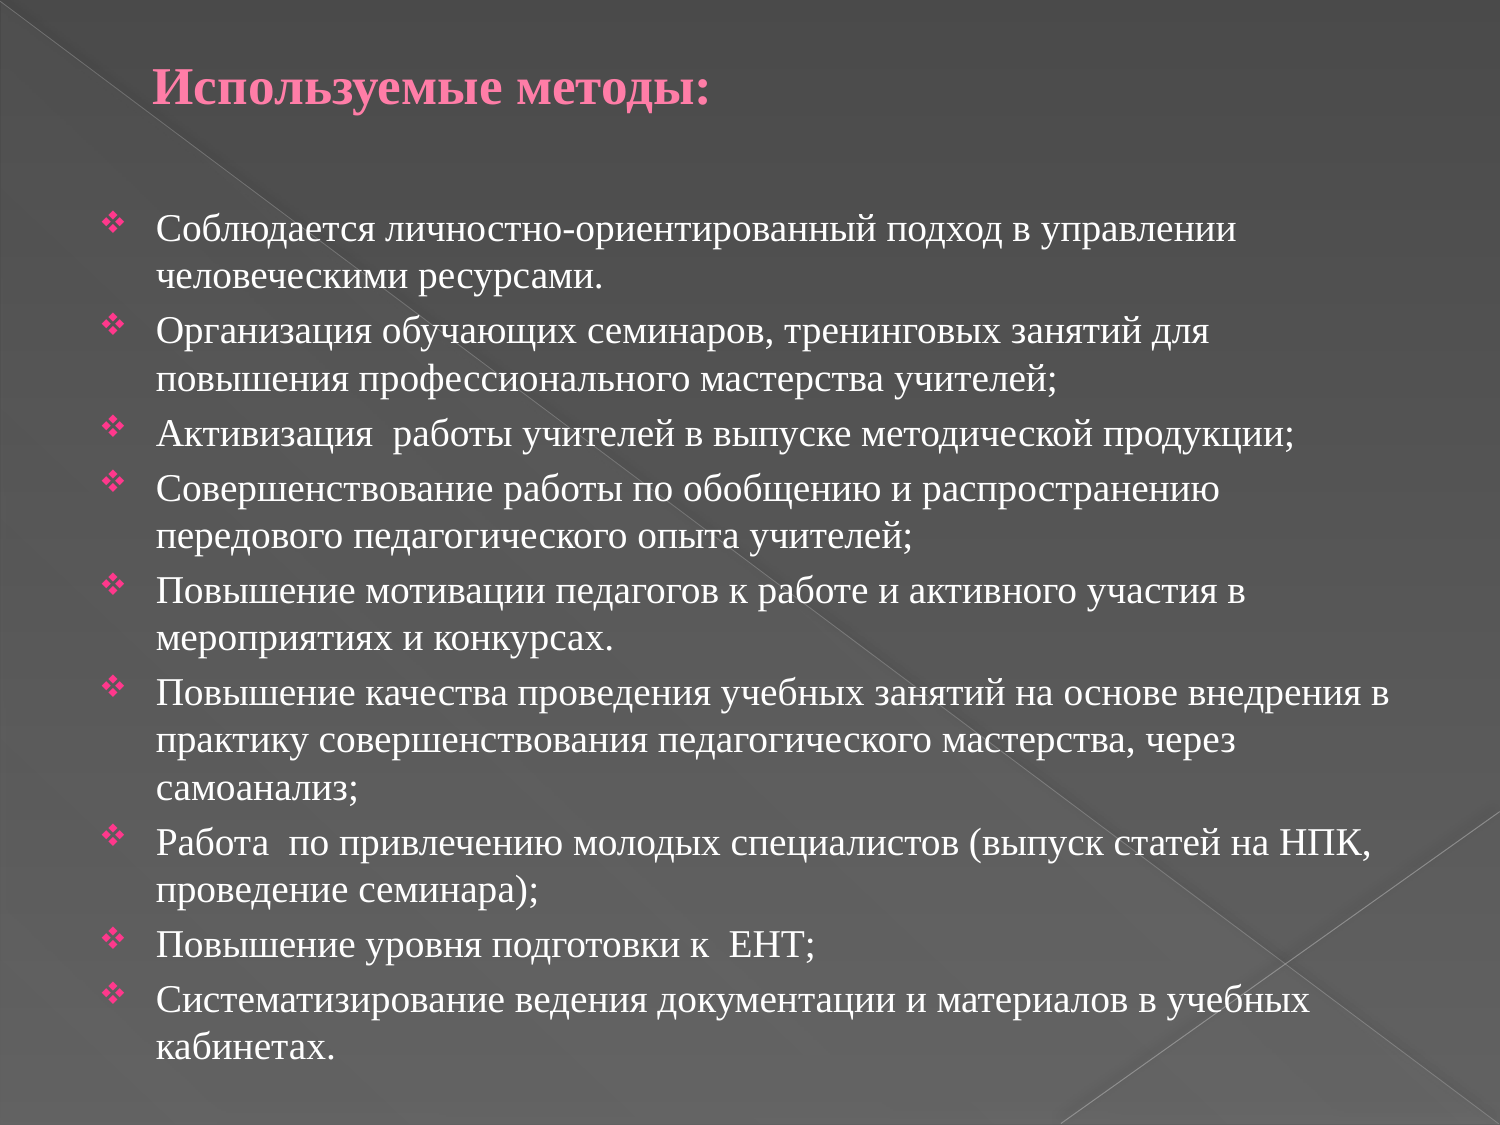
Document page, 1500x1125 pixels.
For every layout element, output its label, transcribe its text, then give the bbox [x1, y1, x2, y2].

title Используемые методы: [75, 43, 1425, 188]
list Соблюдается личностно-ориентированный подход в управлении человеческими ресурсами. Организация обучающих семинаров, тренинговых занятий для повышения профессионального мастерства учителей; Активизация работы учителей в выпуске методической продукции; Совершенствование работы по обобщению и распространению передового педагогического опыта учителей; Повышение мотивации педагогов к работе и активного участия в мероприятиях и конкурсах. Повышение качества проведения учебных занятий на основе внедрения в практику совершенствования педагогического мастерства, через самоанализ; Работа по привлечению молодых специалистов (выпуск статей на НПК, проведение семинара); Повышение уровня подготовки к ЕНТ; Систематизирование ведения документации и материалов в учебных кабинетах. [75, 195, 1425, 1079]
